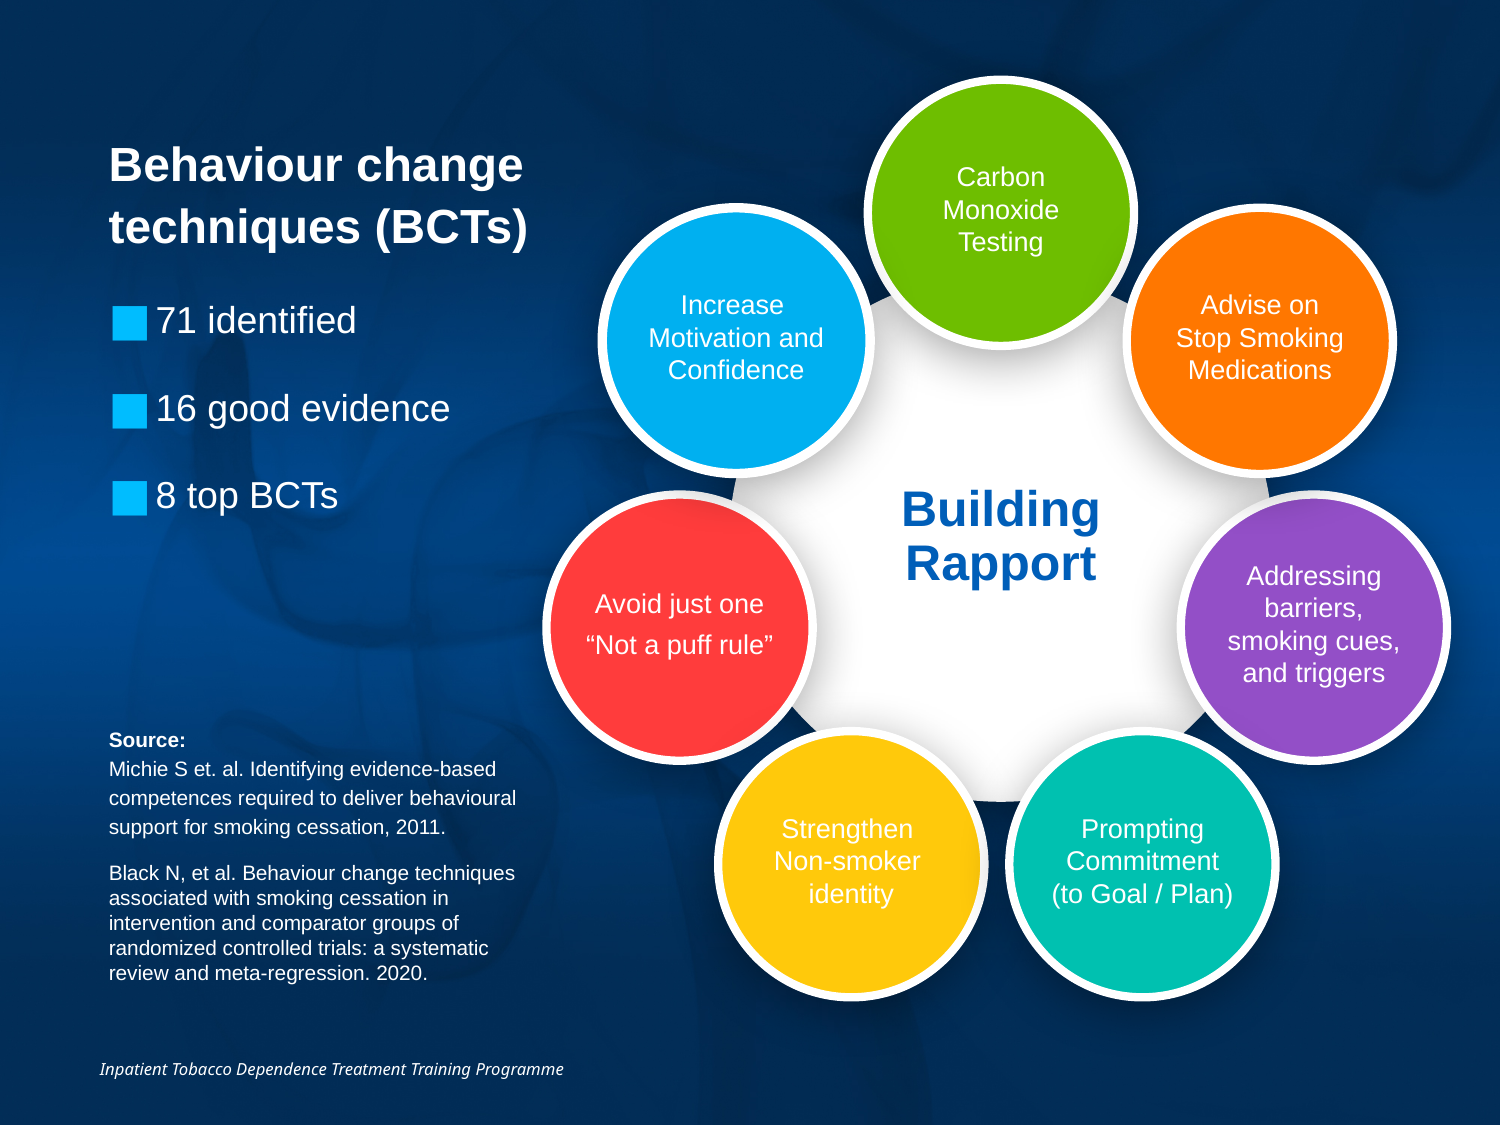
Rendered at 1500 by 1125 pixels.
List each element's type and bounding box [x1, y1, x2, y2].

text_box [93, 79, 1448, 1014]
picture [0, 0, 1500, 1125]
